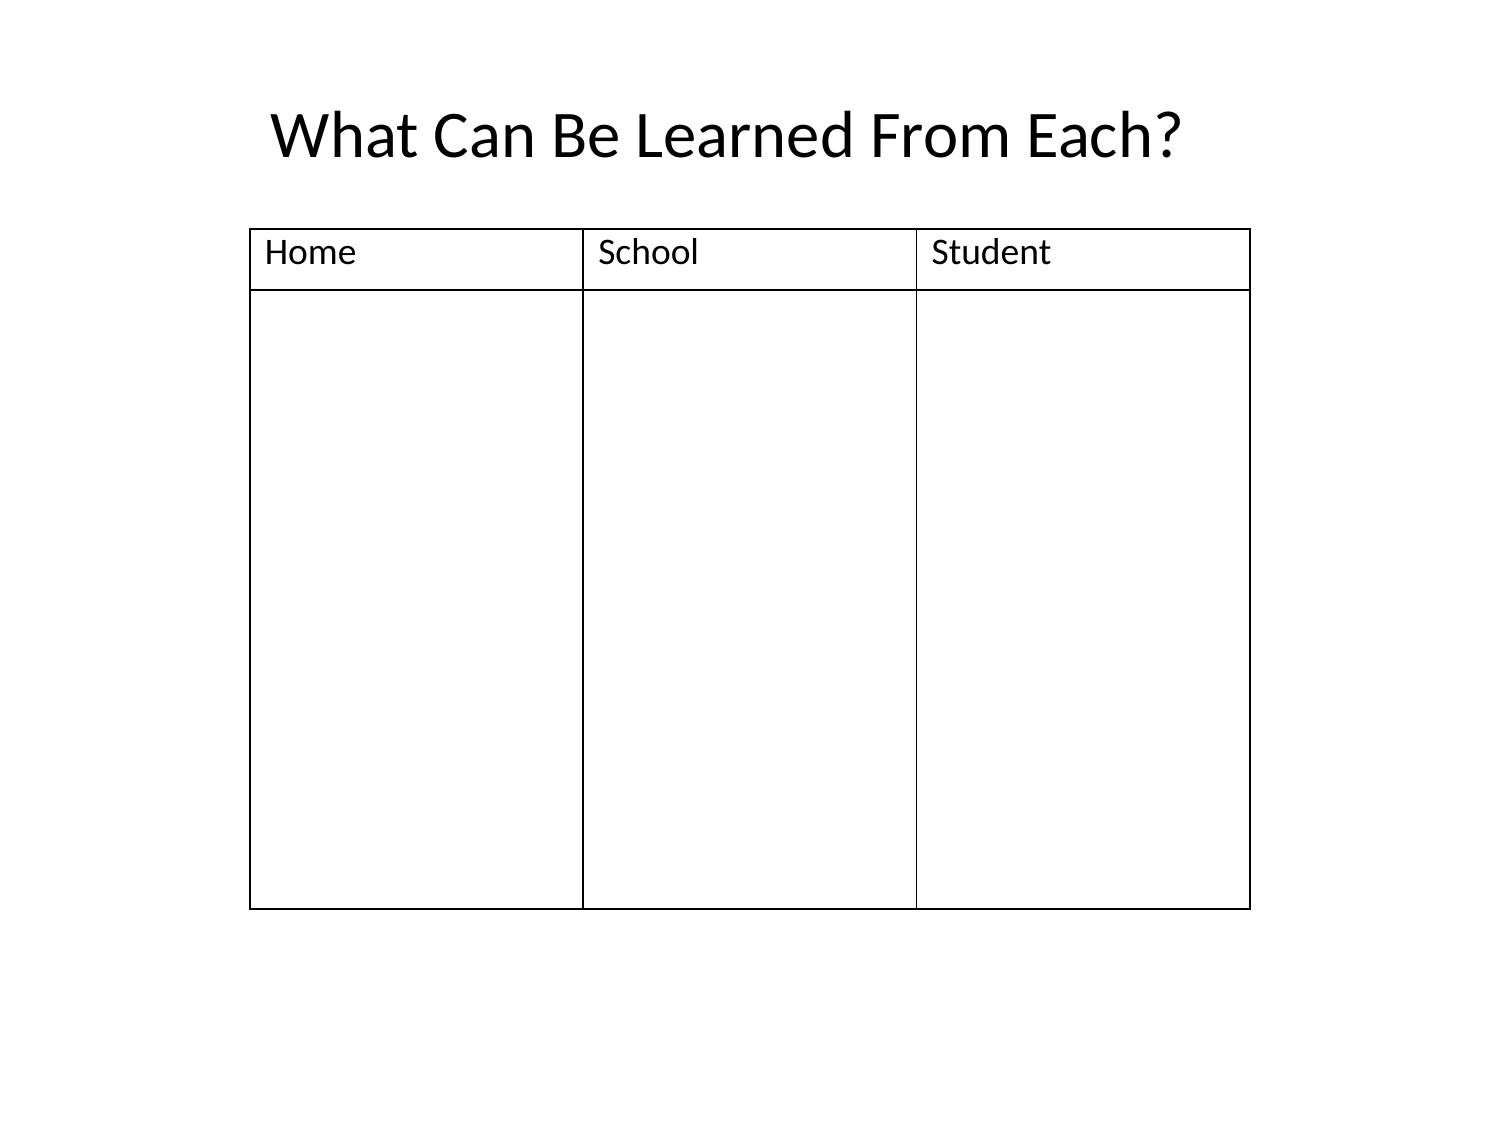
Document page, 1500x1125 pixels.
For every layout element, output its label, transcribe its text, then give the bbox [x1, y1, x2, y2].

table_cell [251, 291, 582, 908]
table_cell [584, 291, 916, 908]
table_header School [584, 230, 916, 289]
table_header Student [917, 230, 1249, 289]
text_box What Can Be Learned From Each? [205, 83, 1250, 179]
table_header Home [251, 230, 582, 289]
table_cell [917, 291, 1249, 908]
